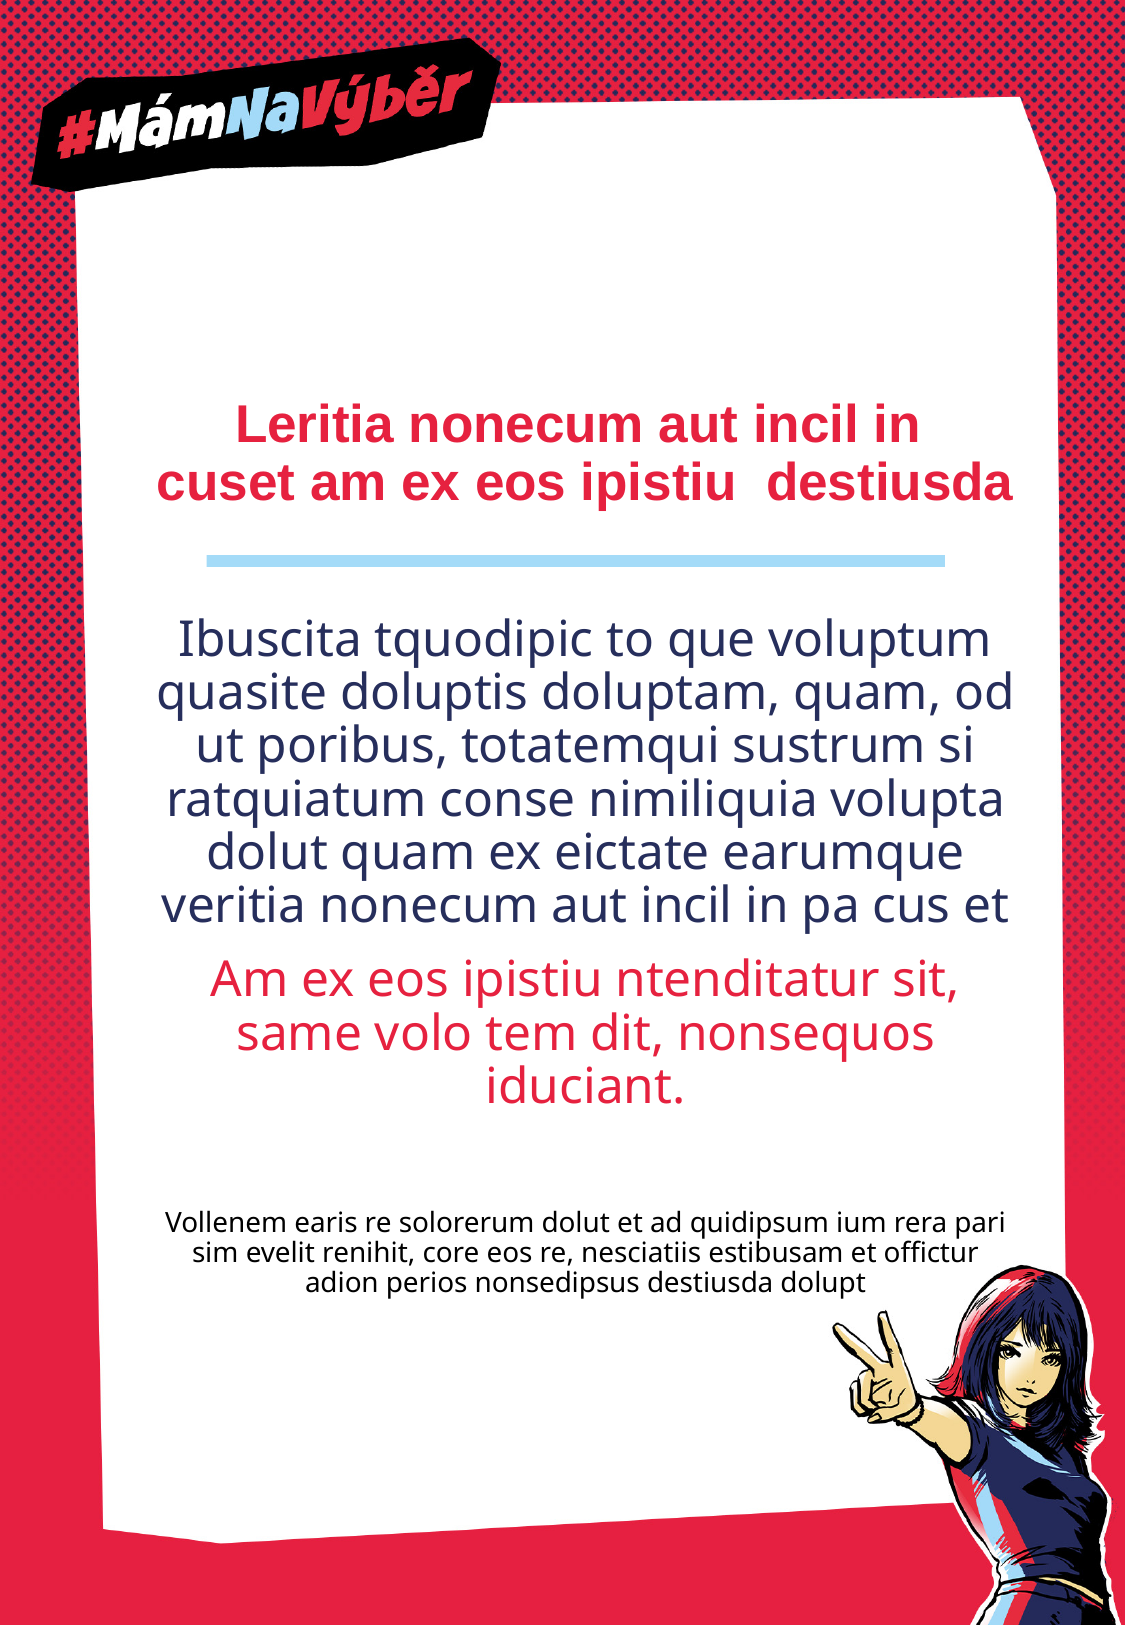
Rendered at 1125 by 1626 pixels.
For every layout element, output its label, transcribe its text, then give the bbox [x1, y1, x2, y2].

picture [0, 0, 1125, 1625]
title Leritia nonecum aut incil in cuset am ex eos ipistiu destiusda [140, 330, 1031, 519]
subtitle Ibuscita tquodipic to que voluptum quasite doluptis doluptam, quam, od ut poribus, totatemqui sustrum si ratquiatum conse nimiliquia volupta dolut quam ex eictate earumque veritia nonecum aut incil in pa cus et Am ex eos ipistiu ntenditatur sit, same volo tem dit, nonsequos iduciant. Vollenem earis re solorerum dolut et ad quidipsum ium rera pari sim evelit renihit, core eos re, nesciatiis estibusam et offictur adion perios nonsedipsus destiusda dolupt [140, 605, 1031, 1316]
